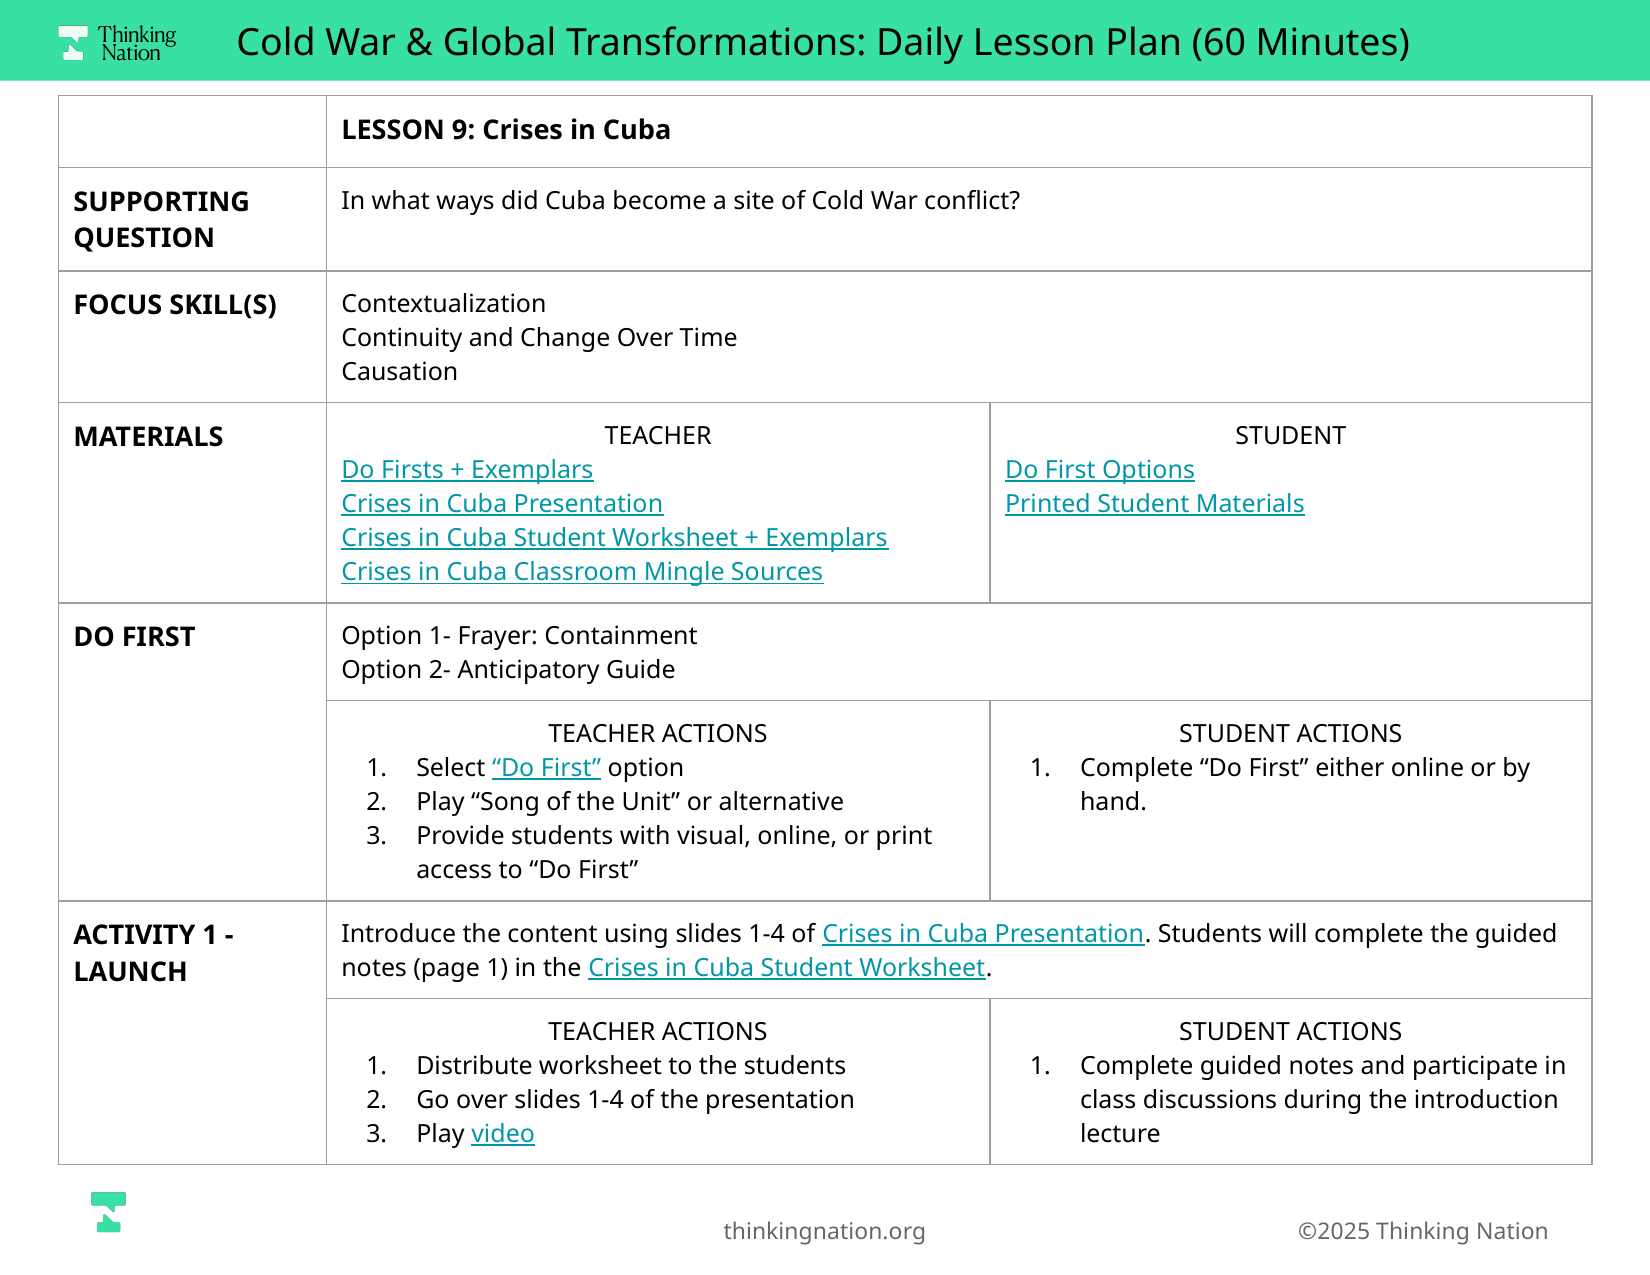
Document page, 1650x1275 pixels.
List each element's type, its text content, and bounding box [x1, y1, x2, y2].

table_cell MATERIALS [59, 403, 326, 602]
table_cell TEACHER ACTIONS Distribute worksheet to the students Go over slides 1-4 of the presentation Play video [327, 999, 989, 1164]
text_box thinkingnation.org [629, 1200, 1021, 1240]
table_cell Introduce the content using slides 1-4 of Crises in Cuba Presentation. Students will complete the guided notes (page 1) in the Crises in Cuba Student Worksheet. [327, 902, 1591, 998]
table_cell SUPPORTING QUESTION [59, 168, 326, 270]
table_cell STUDENT ACTIONS Complete guided notes and participate in class discussions during the introduction lecture [991, 999, 1591, 1164]
table_cell Option 1- Frayer: Containment Option 2- Anticipatory Guide [327, 604, 1591, 700]
picture [80, 1184, 136, 1240]
text_box ©2025 Thinking Nation [1174, 1200, 1566, 1240]
table_header [59, 96, 326, 167]
picture [45, 14, 180, 85]
table_cell STUDENT Do First Options Printed Student Materials [991, 403, 1591, 602]
table_cell In what ways did Cuba become a site of Cold War conflict? [327, 168, 1591, 270]
table_header LESSON 9: Crises in Cuba [327, 96, 1591, 167]
text_box Cold War & Global Transformations: Daily Lesson Plan (60 Minutes) [0, 0, 1650, 81]
table_cell TEACHER ACTIONS Select “Do First” option Play “Song of the Unit” or alternative Provide students with visual, online, or print access to “Do First” [327, 701, 989, 900]
table_cell STUDENT ACTIONS Complete “Do First” either online or by hand. [991, 701, 1591, 900]
table_cell Contextualization Continuity and Change Over Time Causation [327, 272, 1591, 402]
table_cell ACTIVITY 1 - LAUNCH [59, 902, 326, 1164]
table_cell DO FIRST [59, 604, 326, 900]
table_cell TEACHER Do Firsts + Exemplars Crises in Cuba Presentation Crises in Cuba Student Worksheet + Exemplars Crises in Cuba Classroom Mingle Sources [327, 403, 989, 602]
table_cell FOCUS SKILL(S) [59, 272, 326, 402]
